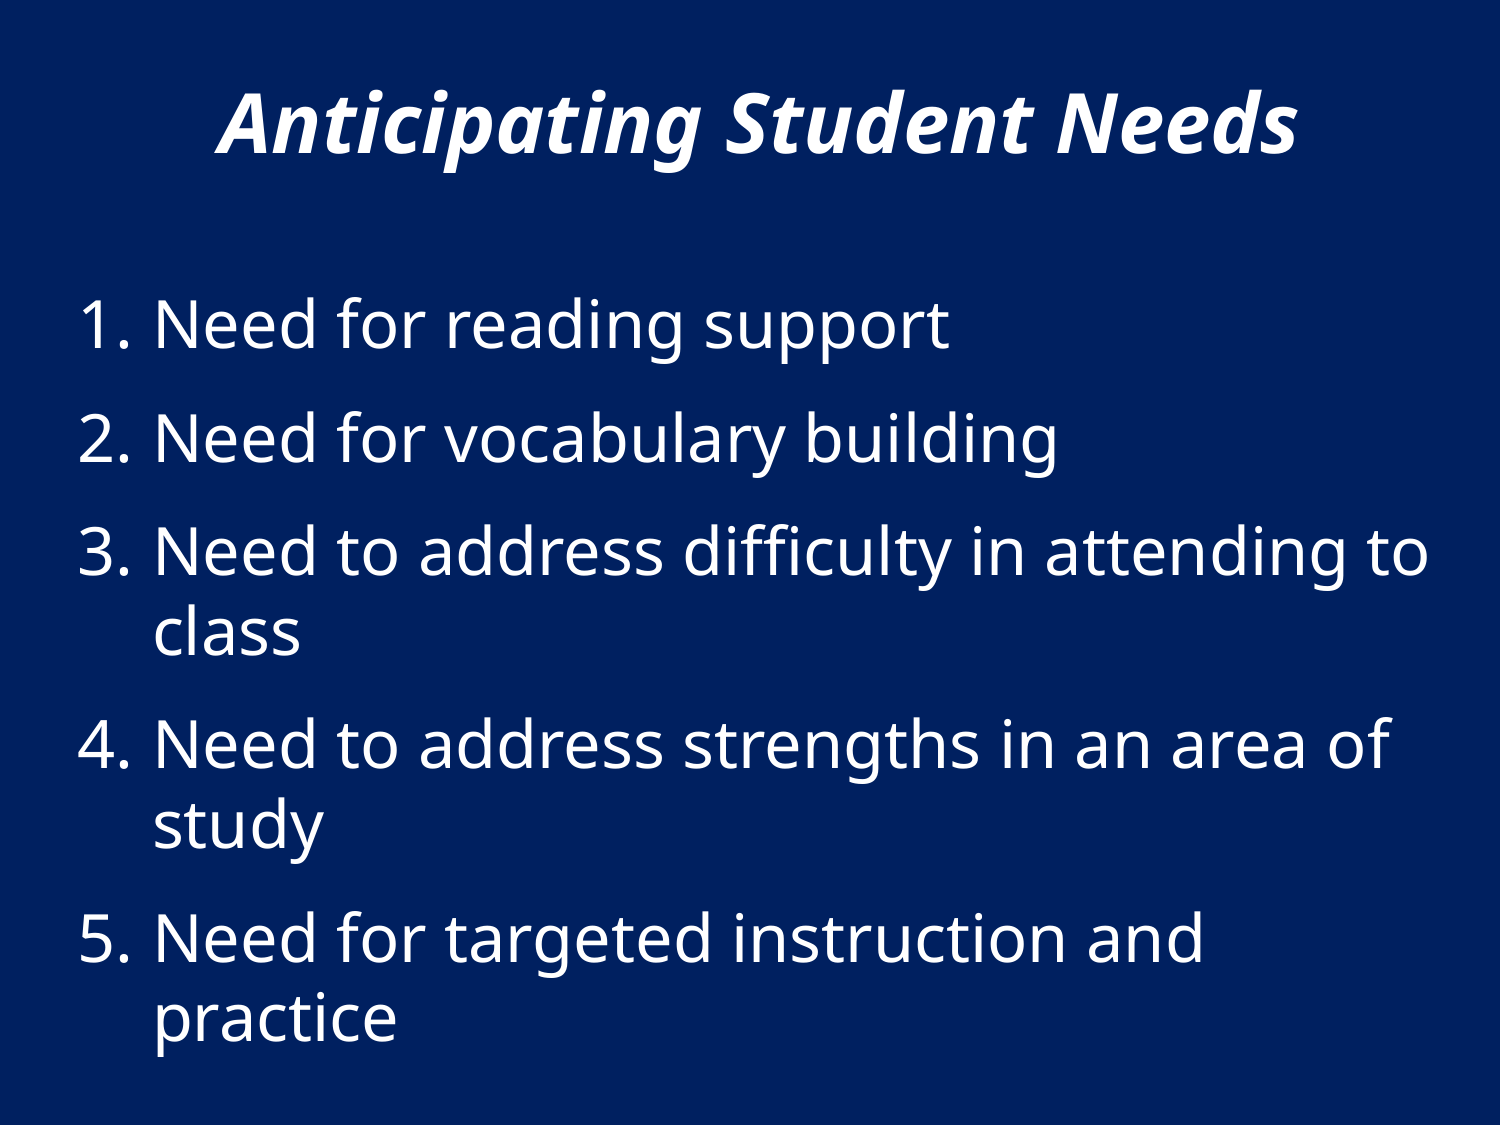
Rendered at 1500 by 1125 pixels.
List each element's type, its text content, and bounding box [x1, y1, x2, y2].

text_box Need for reading support Need for vocabulary building Need to address difficulty in attending to class Need to address strengths in an area of study Need for targeted instruction and practice [62, 274, 1475, 1125]
text_box Anticipating Student Needs [75, 62, 1463, 178]
